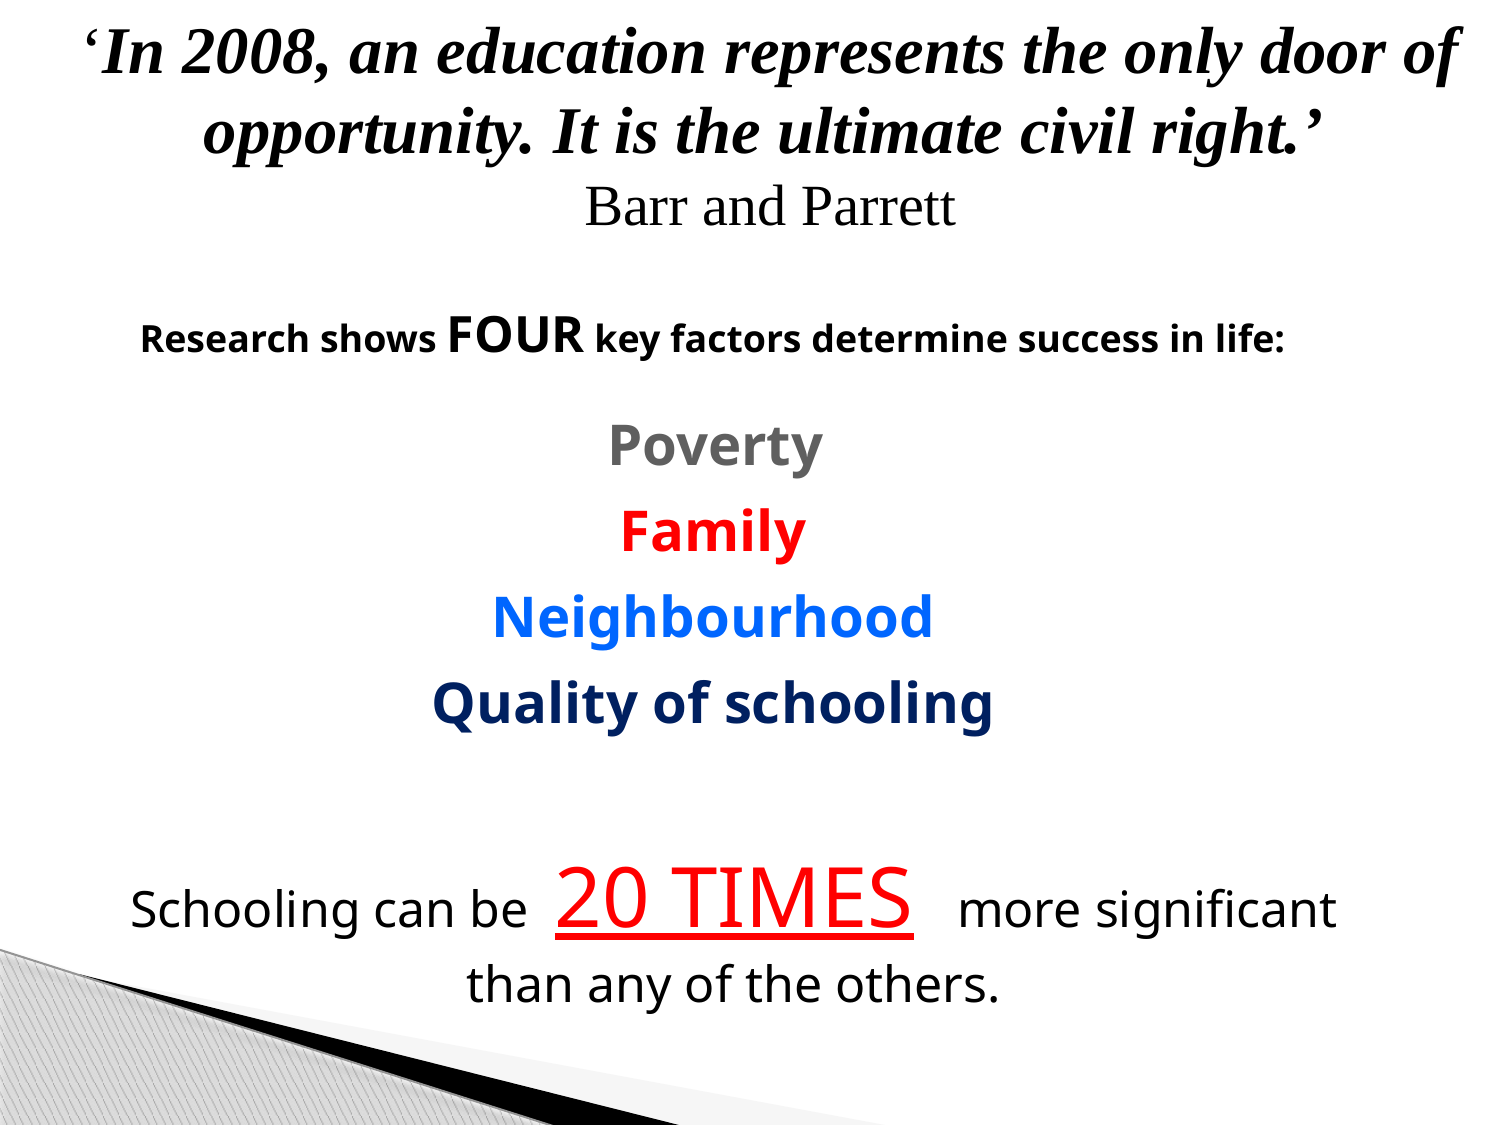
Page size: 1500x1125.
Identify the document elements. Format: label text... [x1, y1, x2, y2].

title [64, 245, 1378, 435]
text_box ‘In 2008, an education represents the only door of opportunity. It is the ultimate civil right.’ Barr and Parrett [41, 0, 1500, 245]
list Research shows FOUR key factors determine success in life: Poverty Family Neighbourhood Quality of schooling Schooling can be 20 TIMES more significant than any of the others. [0, 255, 1408, 1067]
